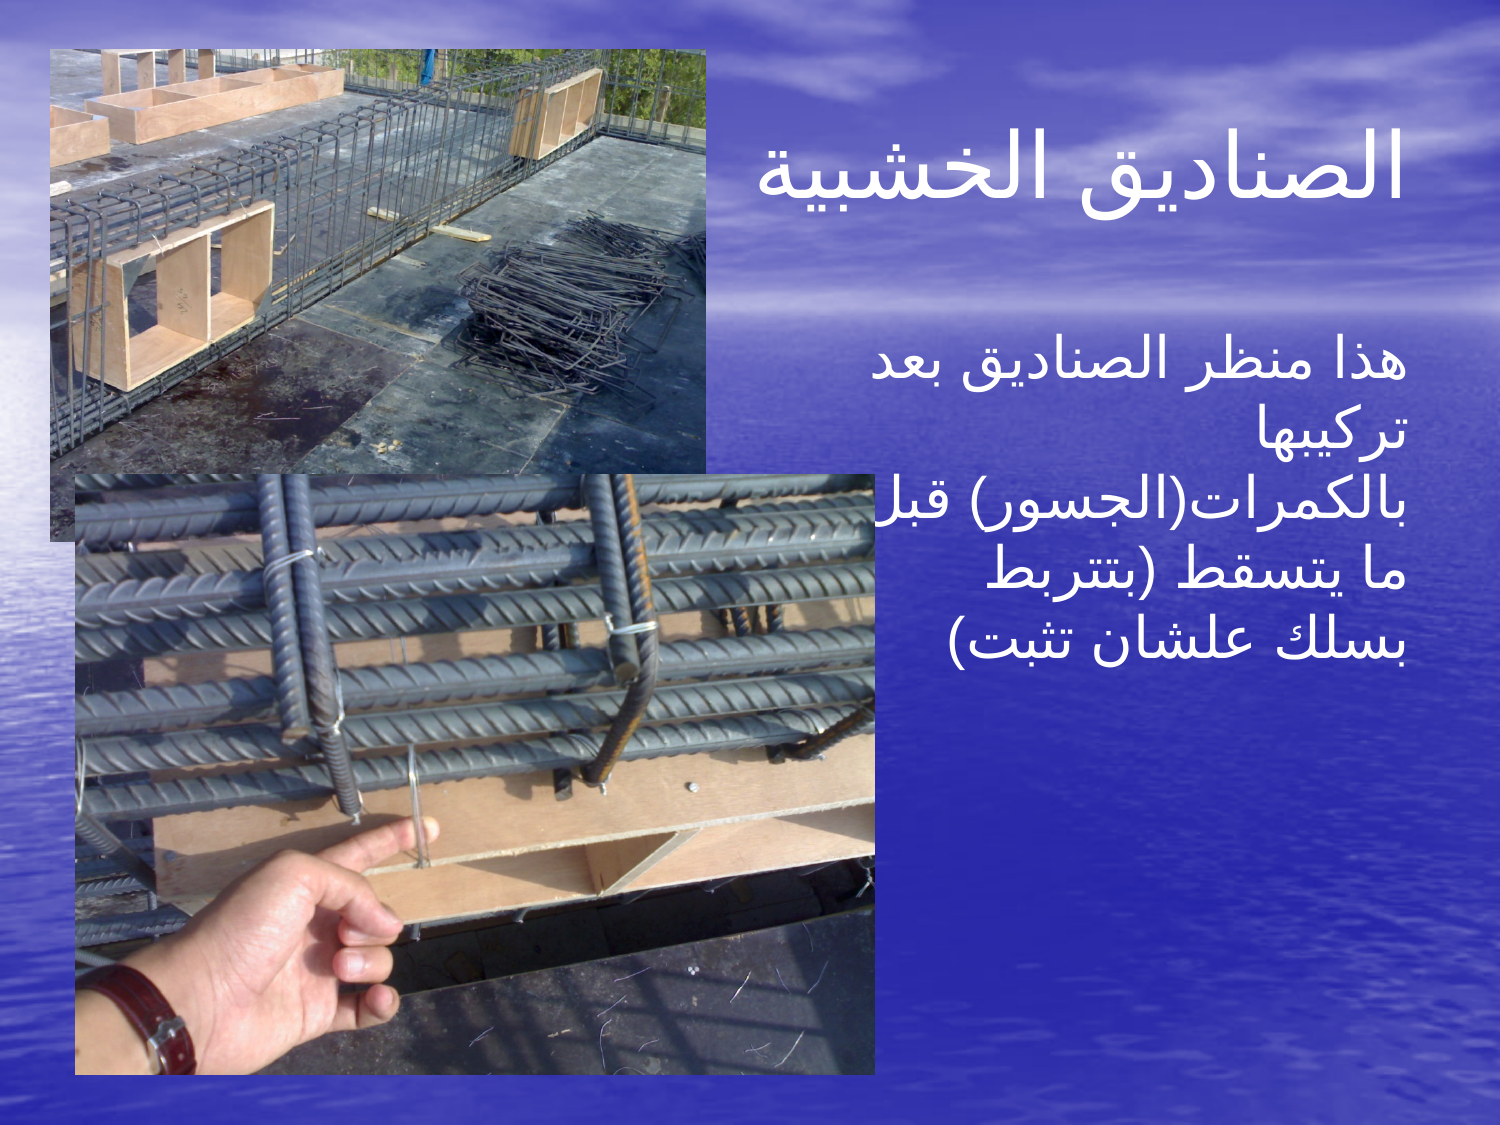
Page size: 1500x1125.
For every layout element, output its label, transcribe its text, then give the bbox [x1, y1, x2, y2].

list هذا منظر الصناديق بعد تركيبها بالكمرات(الجسور) قبل ما يتسقط (بتتربط بسلك علشان تثبت) [762, 312, 1425, 988]
title الصناديق الخشبية [75, 47, 1425, 275]
picture [49, 49, 876, 1076]
